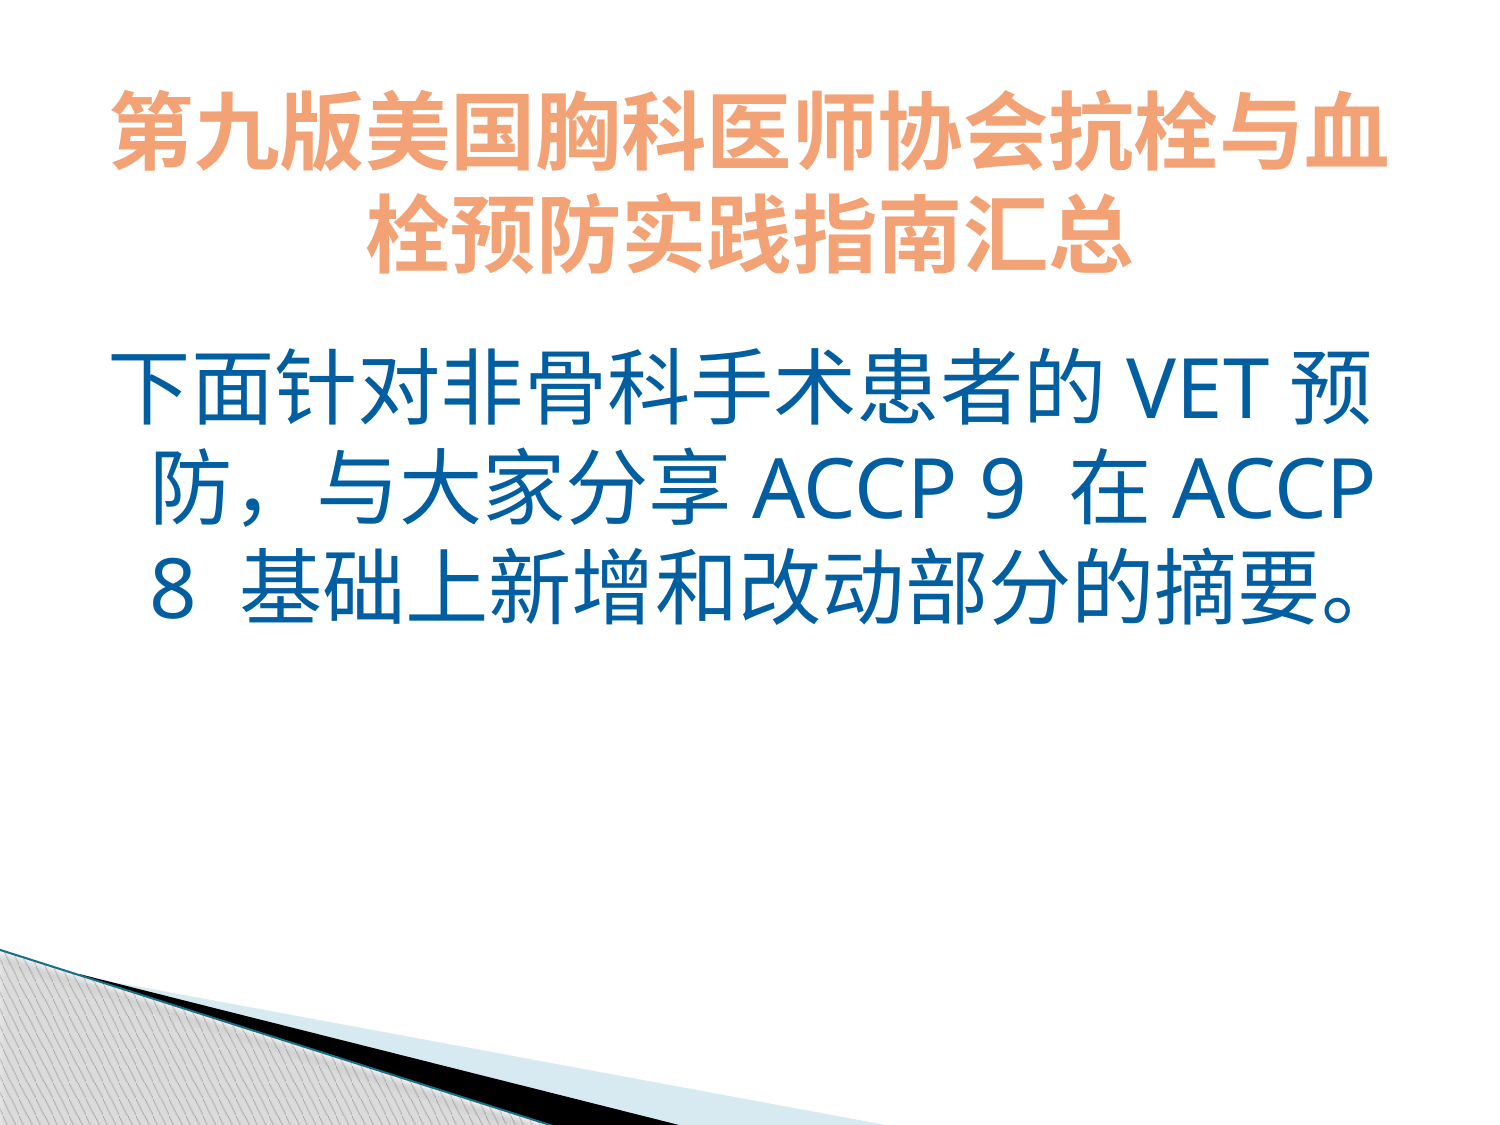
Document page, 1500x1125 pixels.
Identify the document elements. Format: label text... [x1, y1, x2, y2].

list 下面针对非骨科手术患者的VET预防，与大家分享ACCP 9 在ACCP 8 基础上新增和改动部分的摘要。 [74, 327, 1426, 986]
title 第九版美国胸科医师协会抗栓与血栓预防实践指南汇总 [75, 45, 1425, 317]
